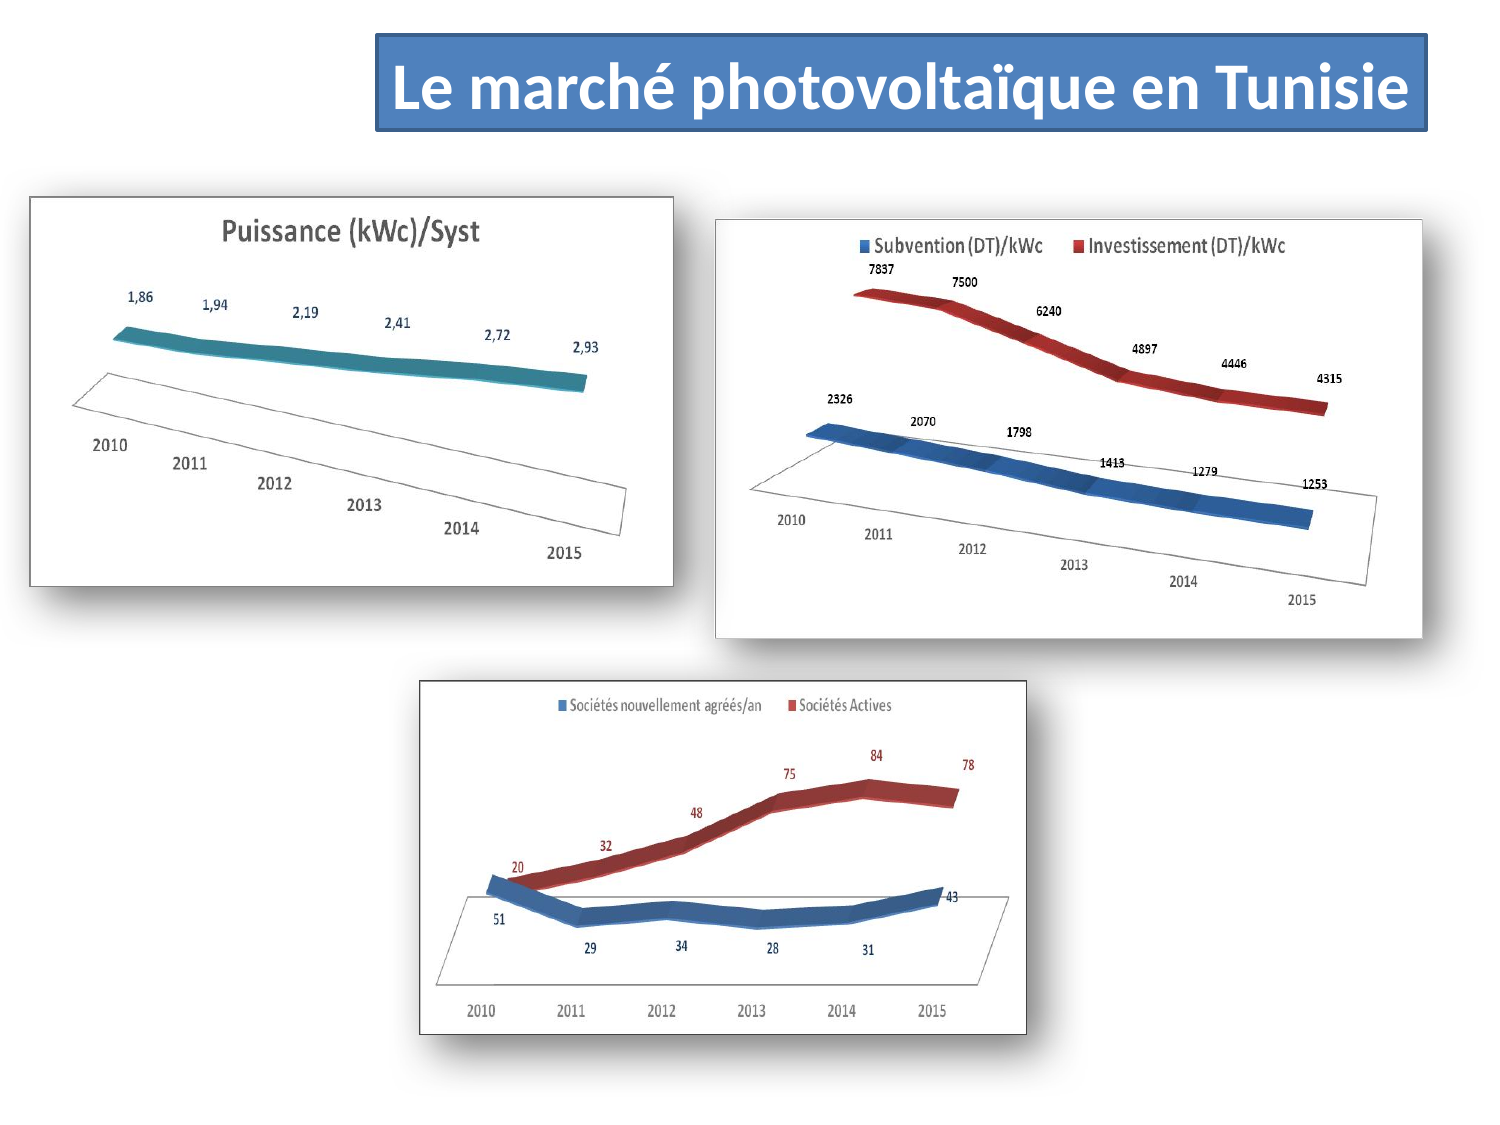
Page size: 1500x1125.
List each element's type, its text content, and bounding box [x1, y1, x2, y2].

text_box Le marché photovoltaïque en Tunisie [375, 33, 1428, 132]
picture [29, 196, 674, 587]
picture [418, 680, 1027, 1036]
picture [714, 218, 1424, 640]
